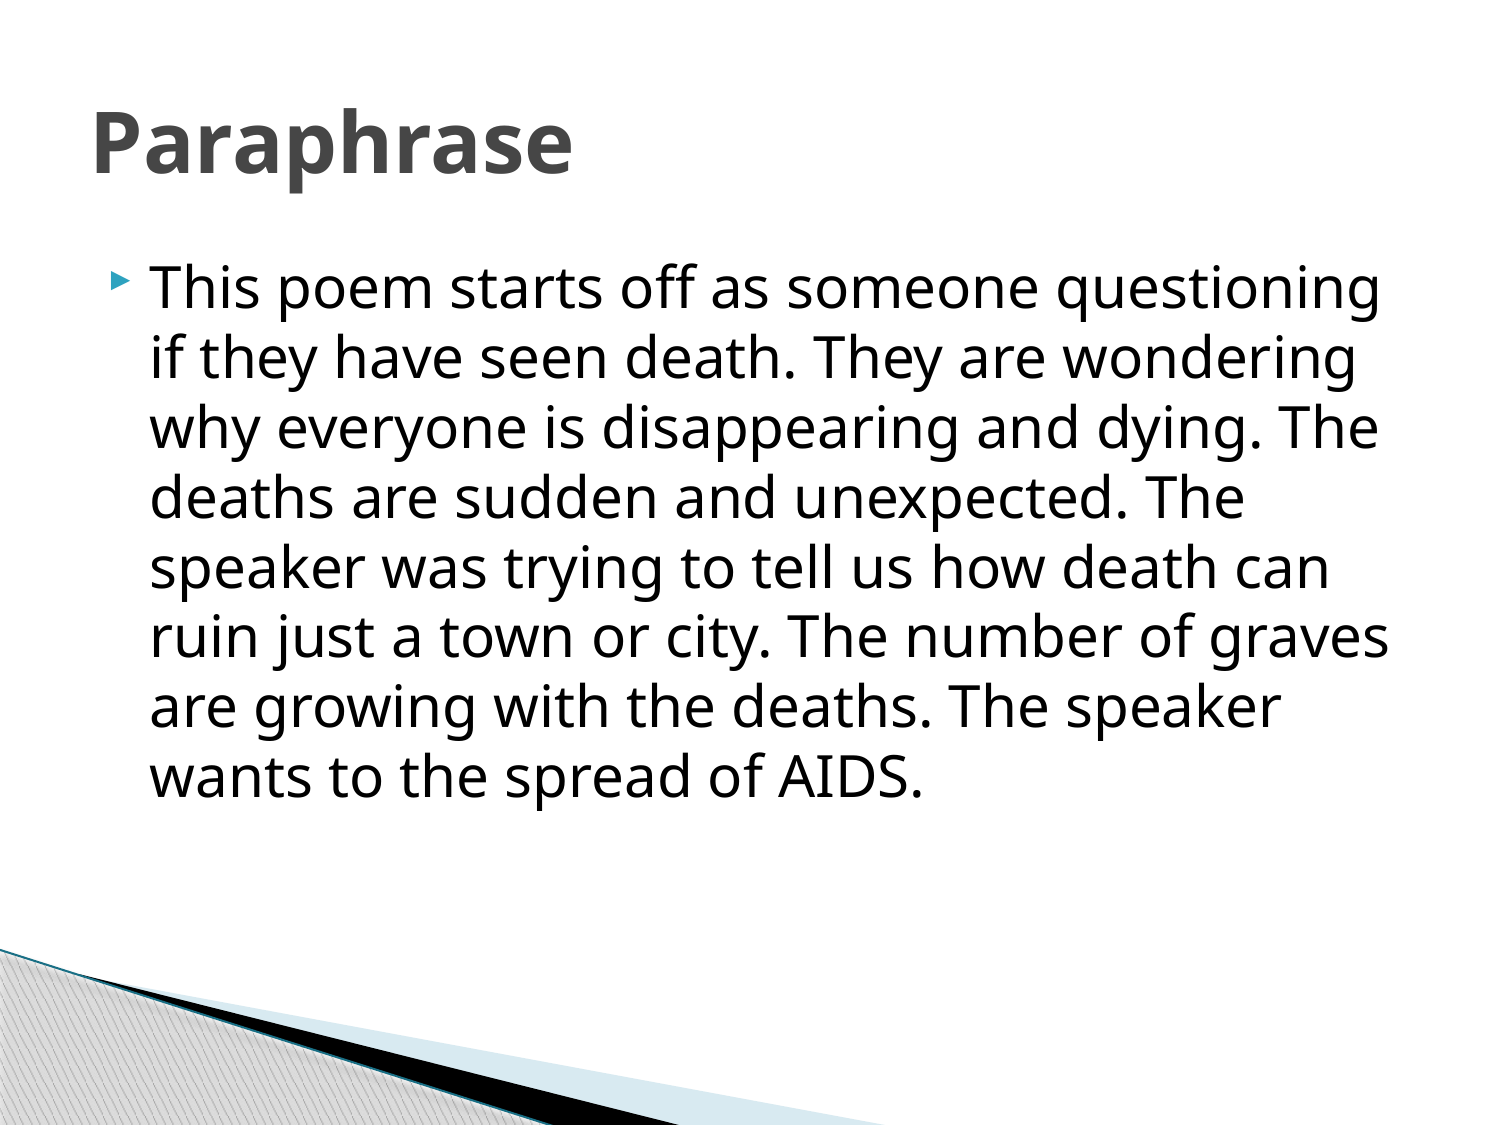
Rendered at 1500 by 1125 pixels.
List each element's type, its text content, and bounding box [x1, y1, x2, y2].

title Paraphrase [75, 45, 1425, 233]
list This poem starts off as someone questioning if they have seen death. They are wondering why everyone is disappearing and dying. The deaths are sudden and unexpected. The speaker was trying to tell us how death can ruin just a town or city. The number of graves are growing with the deaths. The speaker wants to the spread of AIDS. [75, 243, 1425, 986]
